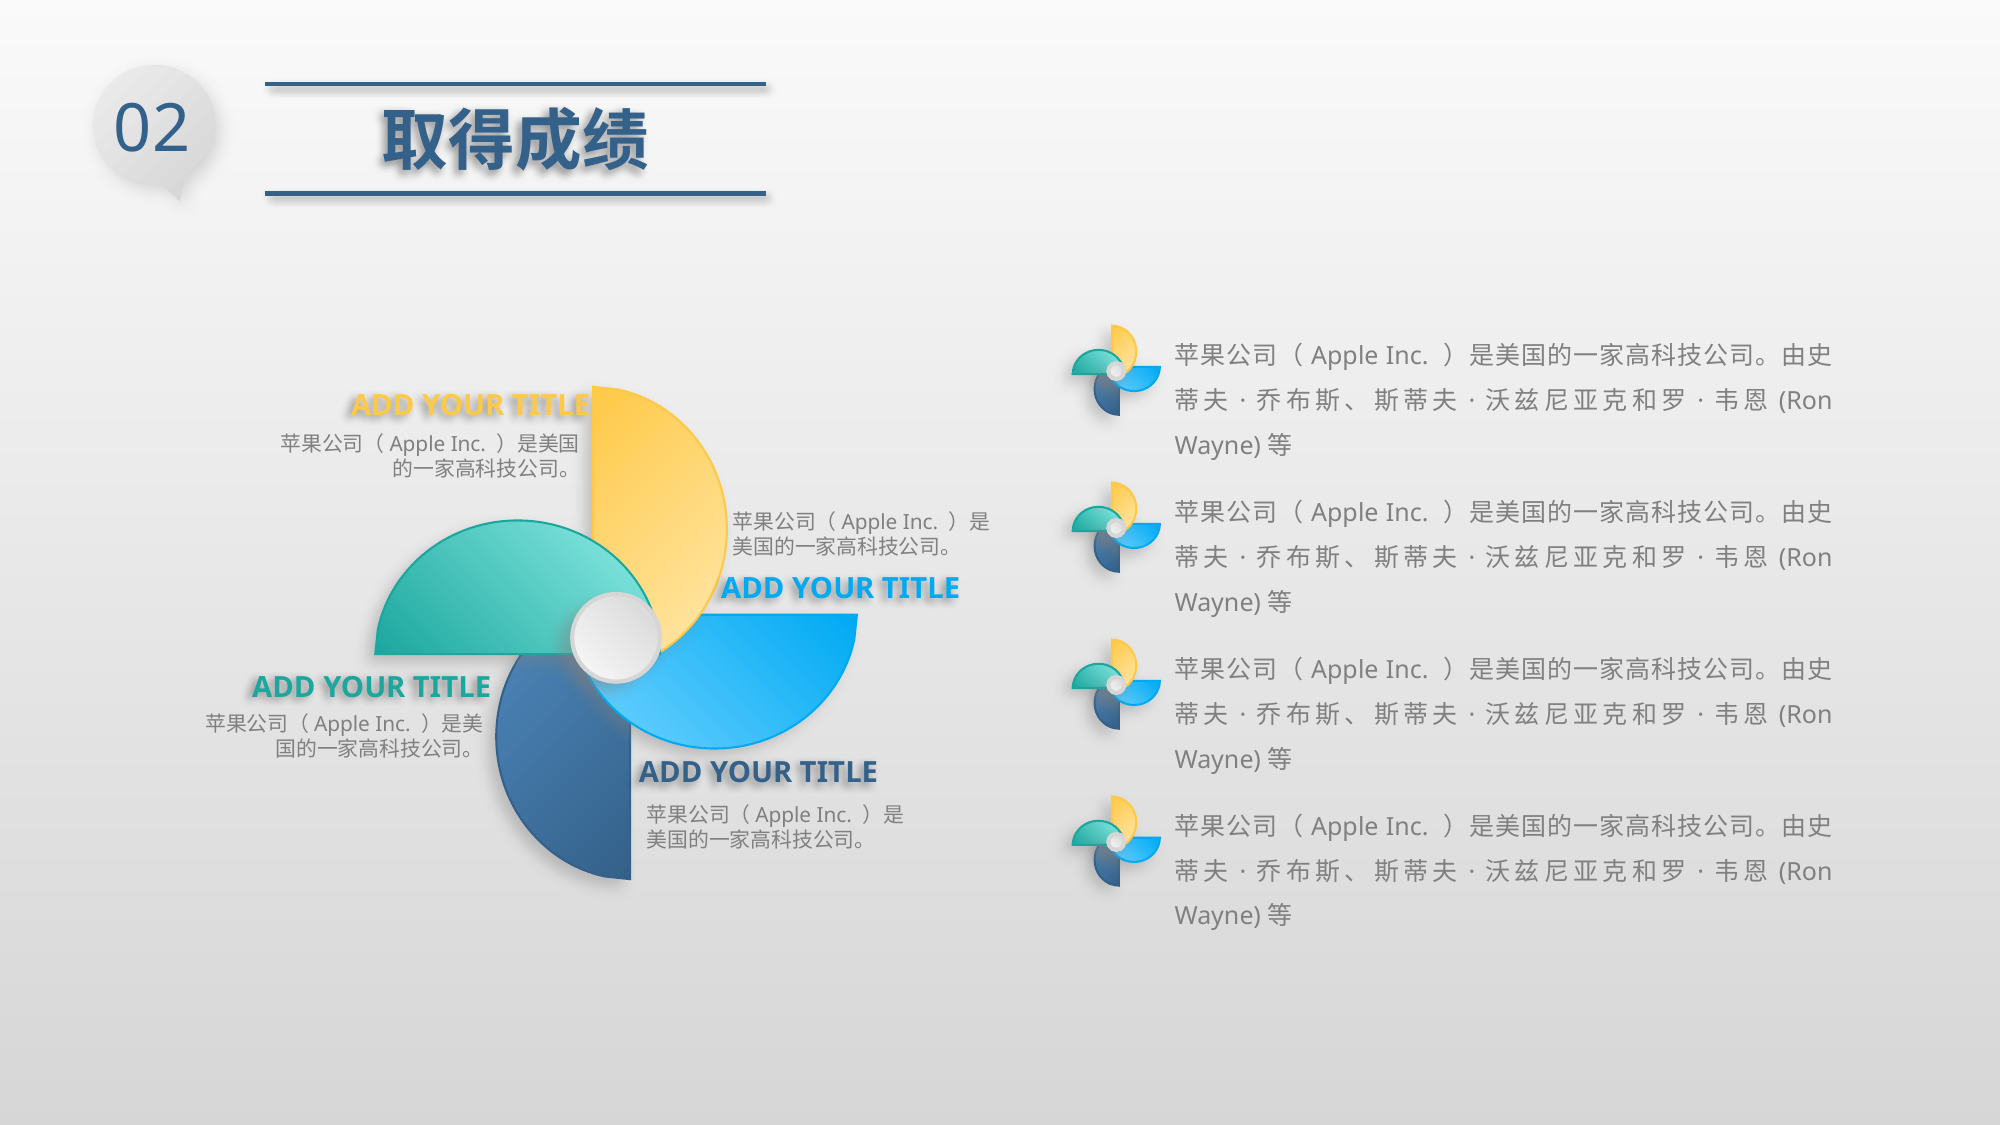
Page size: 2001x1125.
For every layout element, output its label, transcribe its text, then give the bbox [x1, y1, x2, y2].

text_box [1072, 482, 1160, 572]
text_box 苹果公司（Apple Inc. ）是美国的一家高科技公司。由史蒂夫·乔布斯、斯蒂夫·沃兹尼亚克和罗·韦恩(Ron Wayne)等 [1159, 317, 1848, 467]
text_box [264, 84, 767, 194]
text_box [1072, 325, 1160, 415]
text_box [178, 660, 498, 769]
text_box 苹果公司（Apple Inc. ）是美国的一家高科技公司。由史蒂夫·乔布斯、斯蒂夫·沃兹尼亚克和罗·韦恩(Ron Wayne)等 [1159, 788, 1848, 938]
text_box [718, 500, 1006, 613]
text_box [631, 745, 928, 860]
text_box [375, 386, 857, 880]
text_box 苹果公司（Apple Inc. ）是美国的一家高科技公司。由史蒂夫·乔布斯、斯蒂夫·沃兹尼亚克和罗·韦恩(Ron Wayne)等 [1159, 631, 1848, 781]
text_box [1072, 796, 1160, 886]
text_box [1072, 639, 1160, 729]
text_box 苹果公司（Apple Inc. ）是美国的一家高科技公司。由史蒂夫·乔布斯、斯蒂夫·沃兹尼亚克和罗·韦恩(Ron Wayne)等 [1159, 474, 1848, 624]
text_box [92, 65, 216, 186]
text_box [264, 379, 595, 490]
